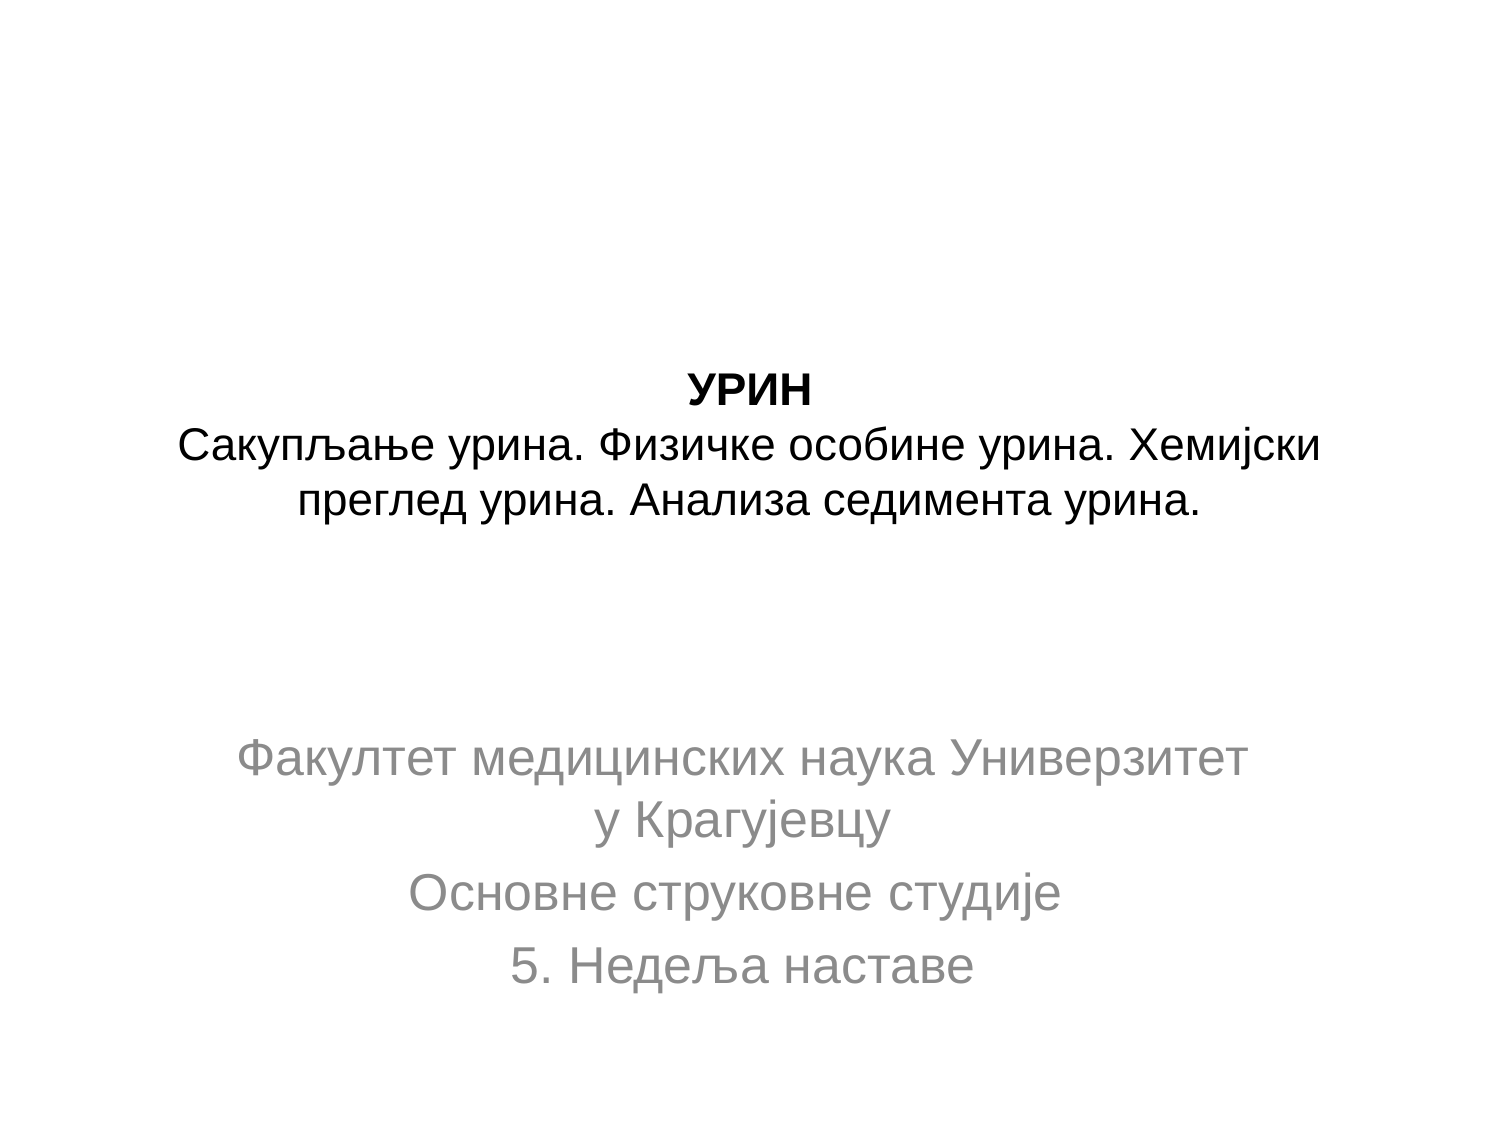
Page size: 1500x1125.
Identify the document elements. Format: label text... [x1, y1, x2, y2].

title УРИН Сакупљање урина. Физичке особине урина. Хемијски преглед урина. Анализа седимента урина. [112, 349, 1388, 591]
subtitle Факултет медицинских наука Универзитет у Крагујевцу Основне струковне студије 5. Недеља наставе [218, 716, 1269, 1004]
